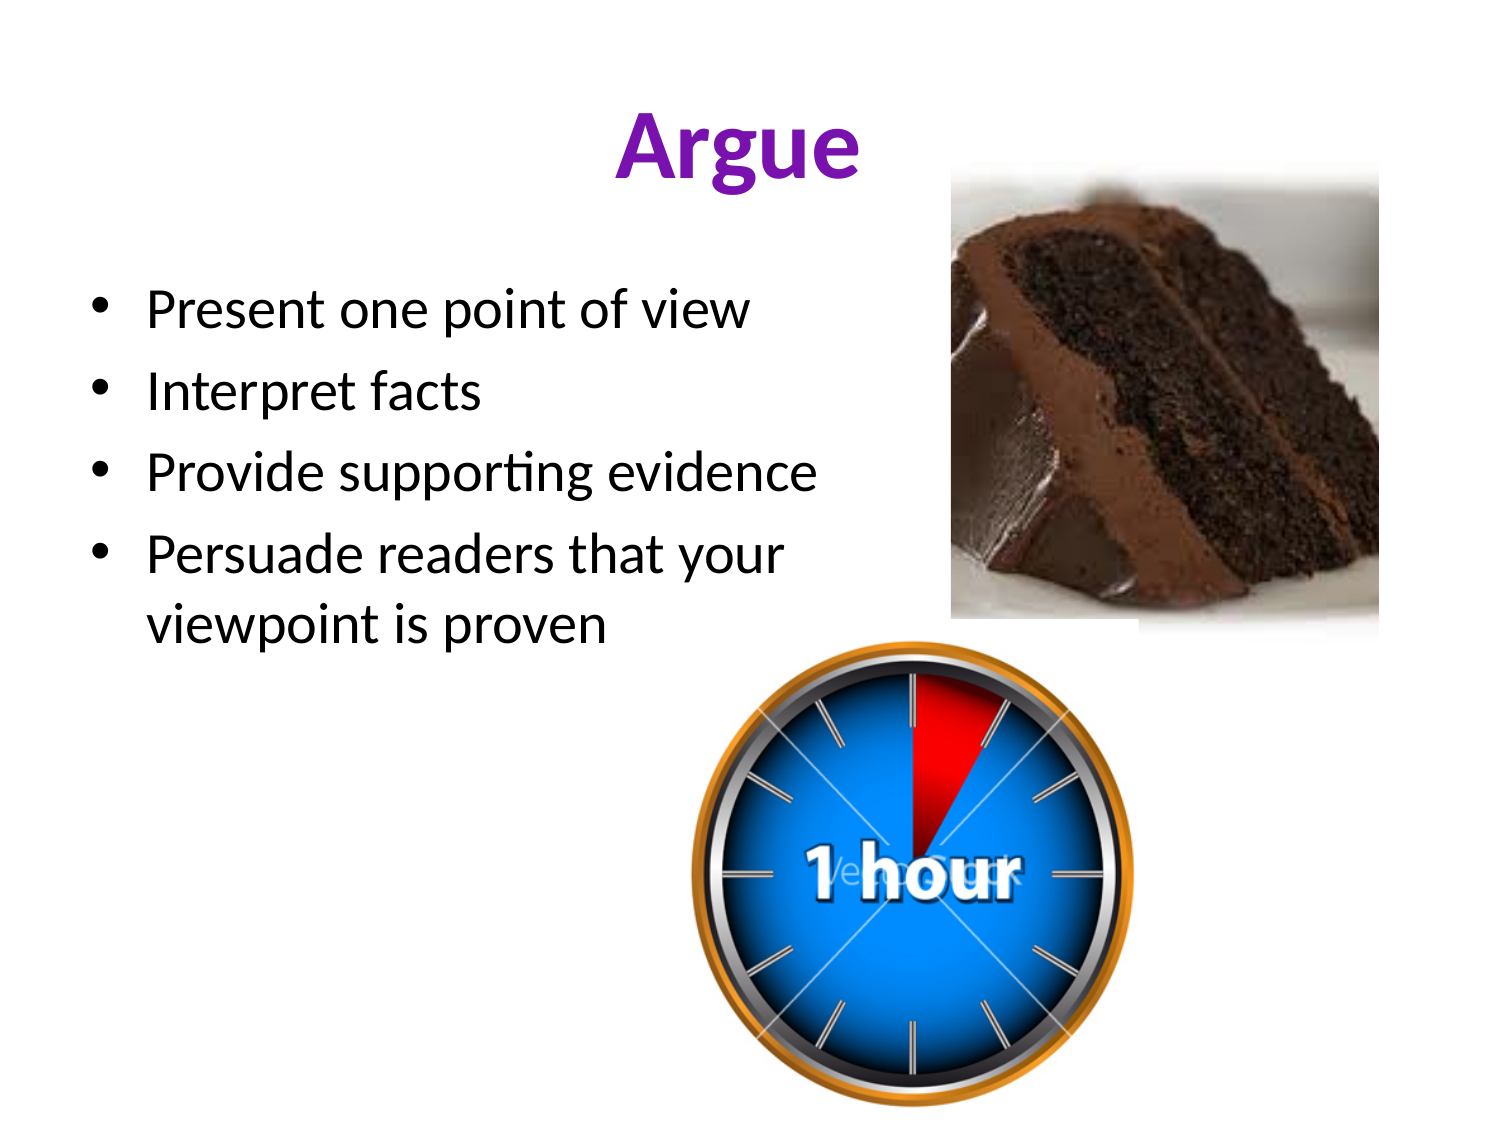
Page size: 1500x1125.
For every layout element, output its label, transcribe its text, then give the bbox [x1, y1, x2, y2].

title Argue [75, 45, 1425, 233]
list Present one point of view Interpret facts Provide supporting evidence Persuade readers that your viewpoint is proven [75, 262, 914, 1005]
picture [687, 619, 1139, 1125]
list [950, 162, 1380, 643]
